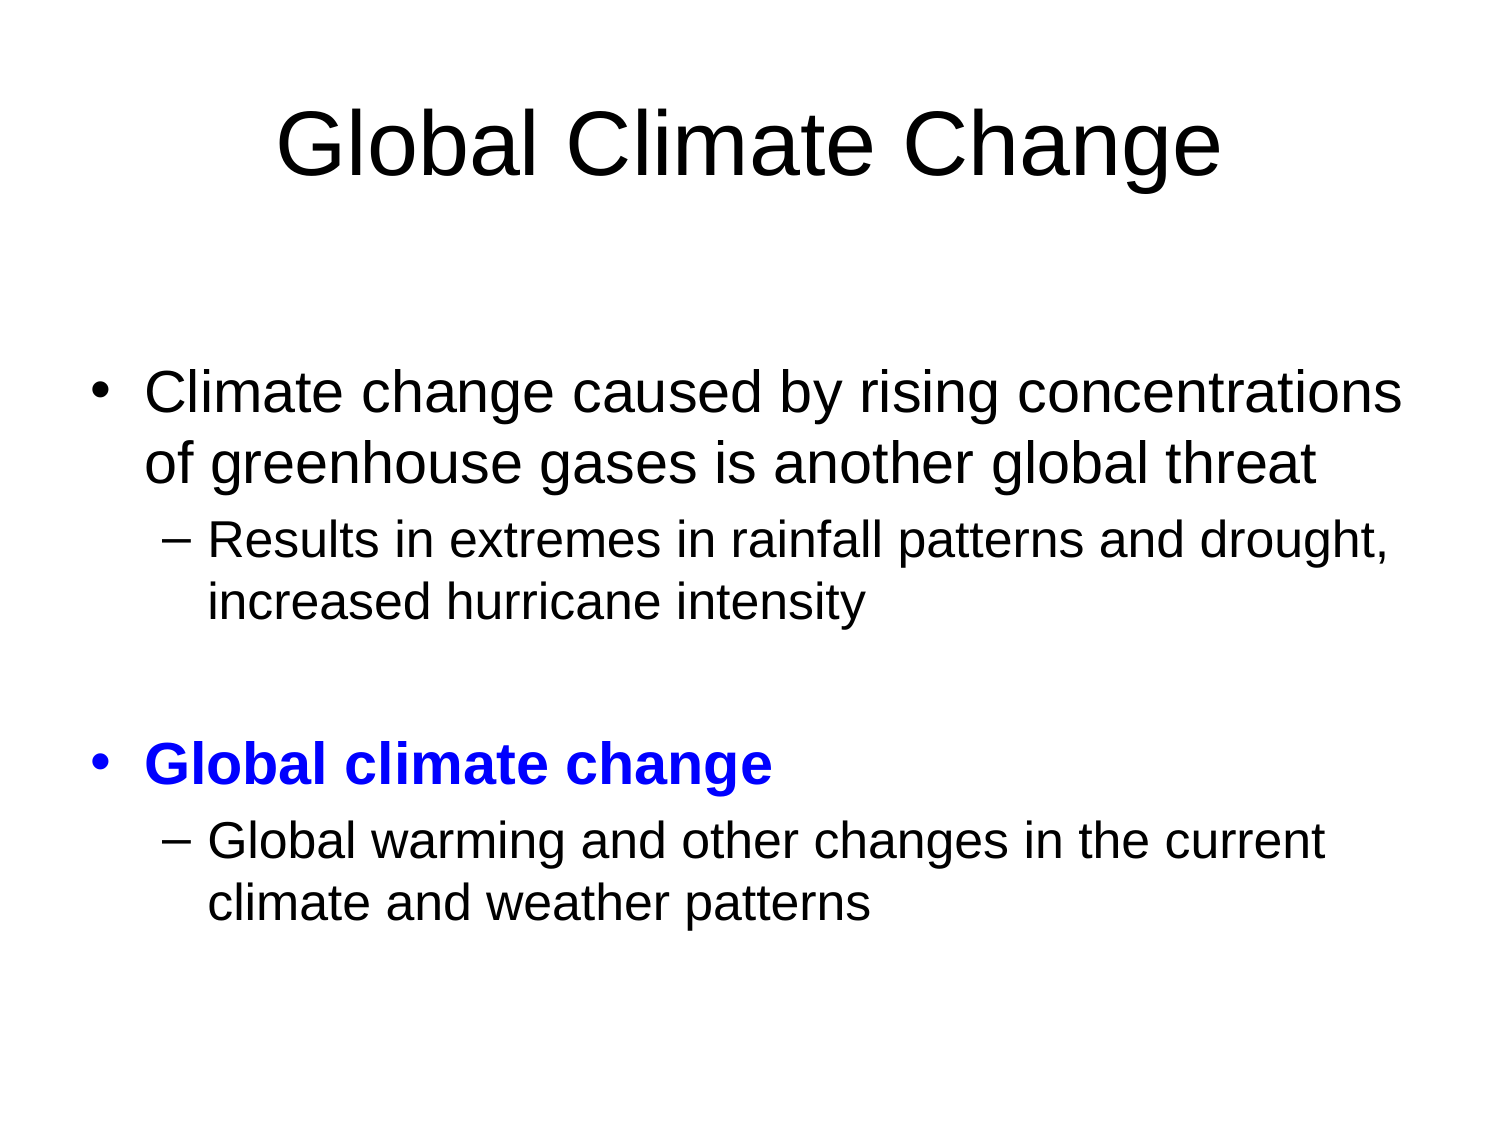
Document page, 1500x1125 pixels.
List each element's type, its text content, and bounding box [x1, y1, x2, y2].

list Climate change caused by rising concentrations of greenhouse gases is another global threat Results in extremes in rainfall patterns and drought, increased hurricane intensity Global climate change Global warming and other changes in the current climate and weather patterns [75, 262, 1425, 1005]
title Global Climate Change [75, 45, 1425, 233]
